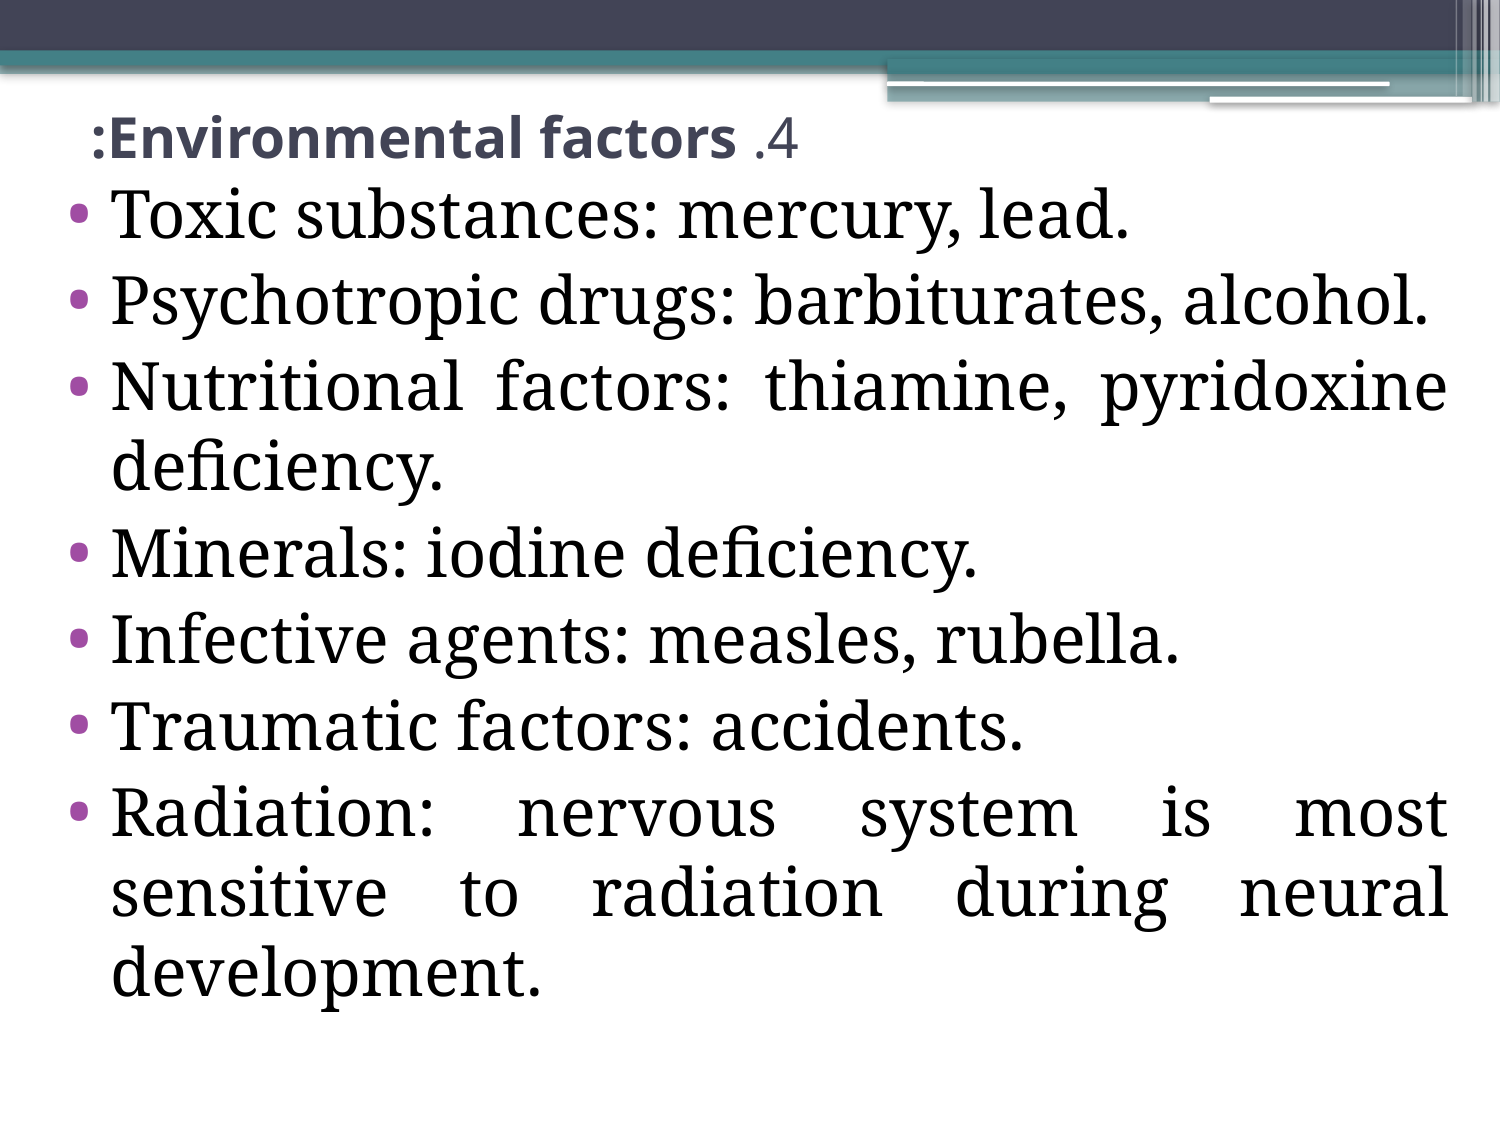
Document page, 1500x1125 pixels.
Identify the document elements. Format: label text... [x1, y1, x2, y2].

list Toxic substances: mercury, lead. Psychotropic drugs: barbiturates, alcohol. Nutritional factors: thiamine, pyridoxine deficiency. Minerals: iodine deficiency. Infective agents: measles, rubella. Traumatic factors: accidents. Radiation: nervous system is most sensitive to radiation during neural development. [35, 164, 1465, 1090]
title 4. Environmental factors: [75, 93, 1425, 164]
